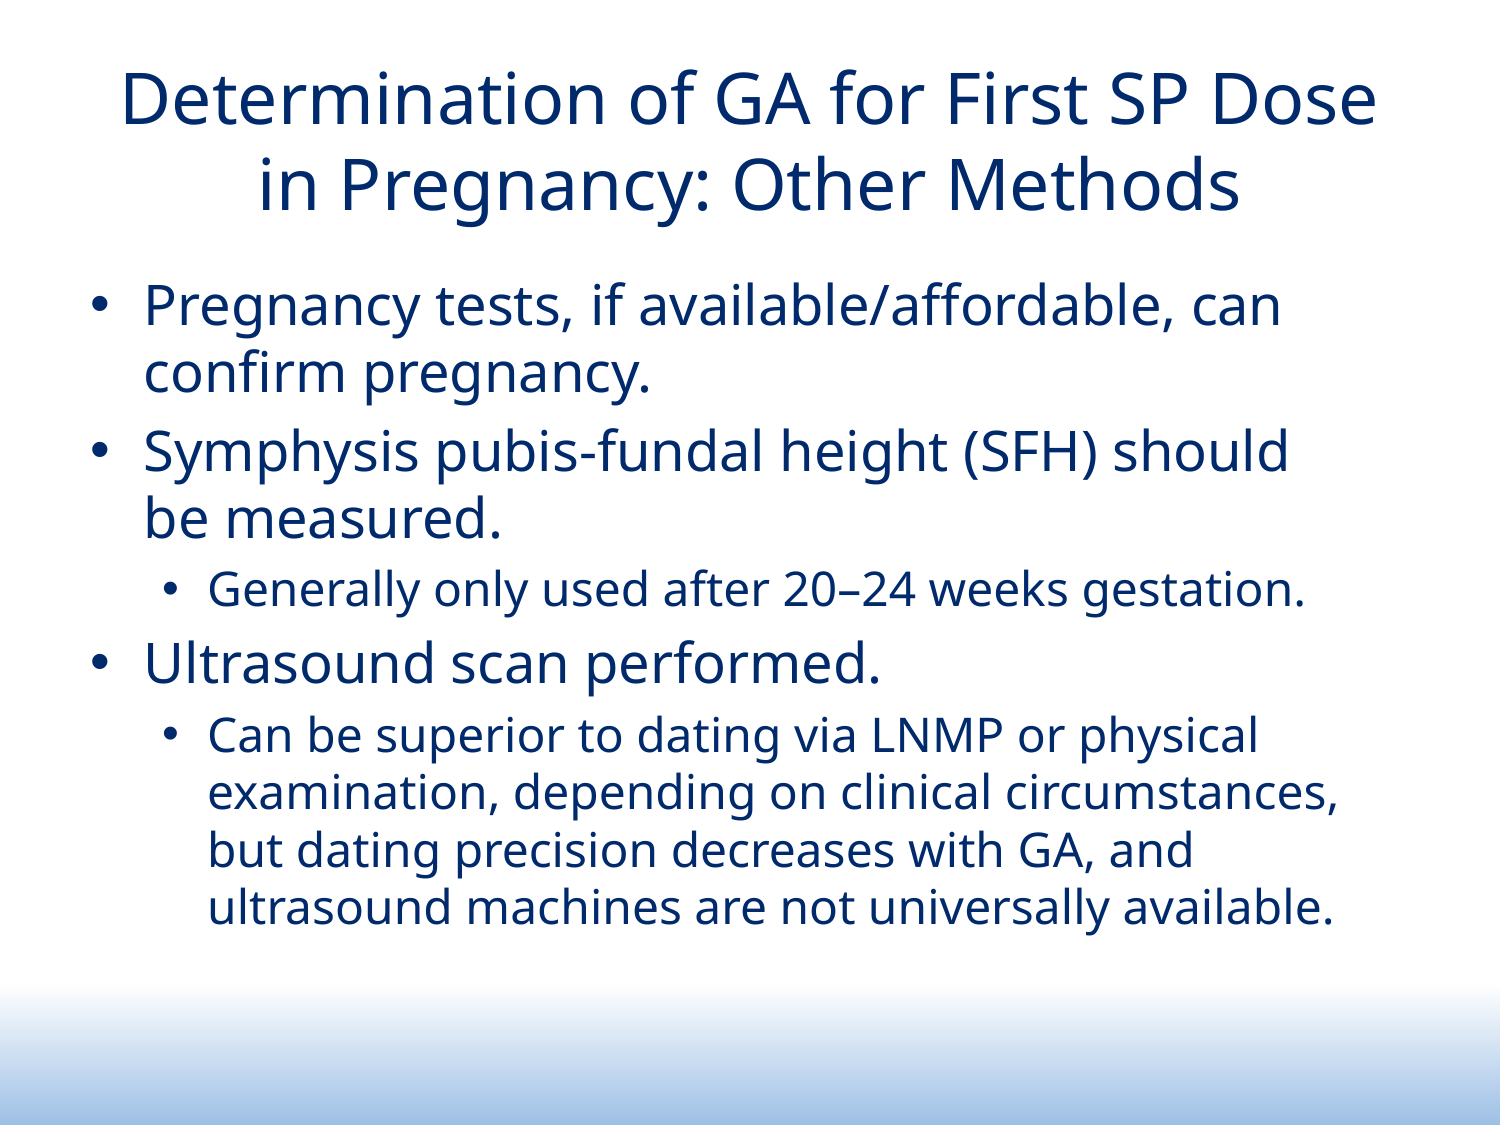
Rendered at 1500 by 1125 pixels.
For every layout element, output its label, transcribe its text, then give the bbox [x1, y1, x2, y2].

list Pregnancy tests, if available/affordable, can confirm pregnancy. Symphysis pubis-fundal height (SFH) should be measured. Generally only used after 20–24 weeks gestation. Ultrasound scan performed. Can be superior to dating via LNMP or physical examination, depending on clinical circumstances, but dating precision decreases with GA, and ultrasound machines are not universally available. [75, 262, 1363, 1005]
title Determination of GA for First SP Dose in Pregnancy: Other Methods [75, 45, 1425, 233]
